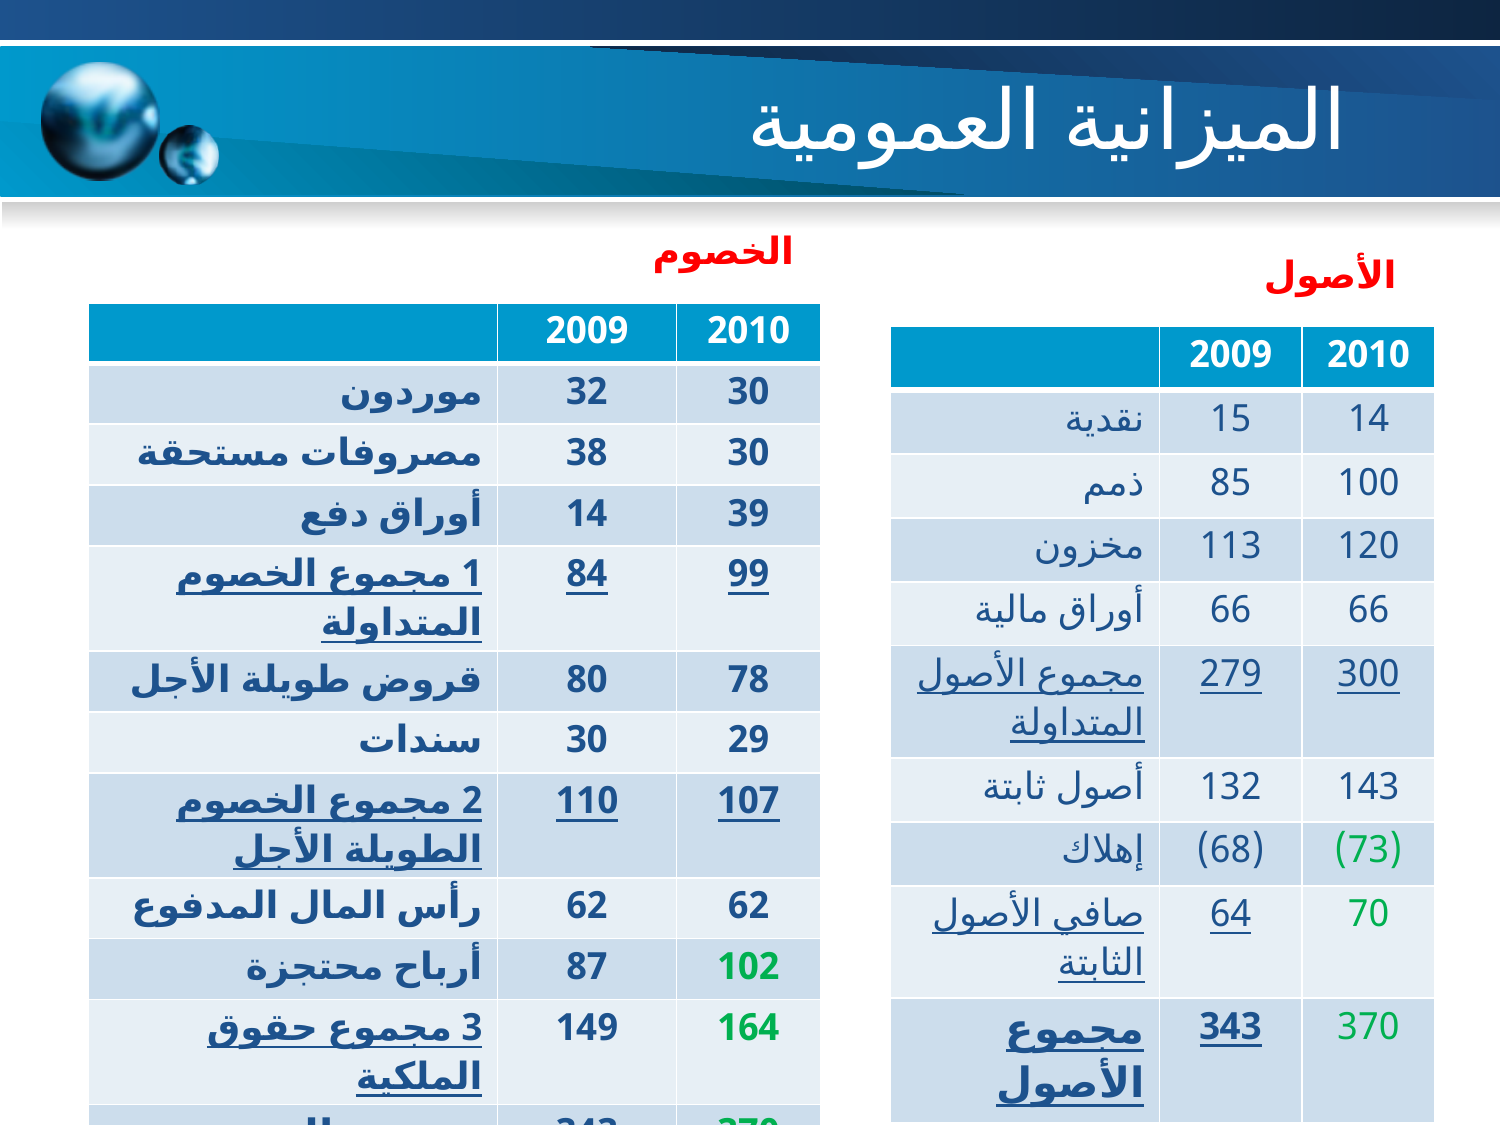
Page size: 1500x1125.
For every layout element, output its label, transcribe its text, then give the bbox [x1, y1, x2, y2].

table_cell موردون [89, 366, 497, 423]
picture [42, 63, 159, 180]
table_header 2009 [498, 304, 676, 361]
table_cell 15 [1160, 393, 1301, 453]
table_cell 279 [1160, 646, 1301, 757]
table_cell مجموع الأصول [891, 999, 1159, 1122]
table_cell 143 [1303, 759, 1434, 821]
title الميزانية العمومية [274, 44, 1363, 188]
table_cell 1 مجموع الخصوم المتداولة [89, 547, 497, 650]
table_cell 2 مجموع الخصوم الطويلة الأجل [89, 774, 497, 877]
table_cell 30 [677, 366, 820, 423]
table_cell مخزون [891, 519, 1159, 581]
table_cell أوراق دفع [89, 486, 497, 545]
table_cell 87 [498, 939, 676, 999]
table_cell 107 [677, 774, 820, 877]
table_cell إهلاك [891, 823, 1159, 885]
table_cell (68) [1160, 823, 1301, 885]
table_cell مصروفات مستحقة [89, 425, 497, 484]
table_header [891, 327, 1159, 387]
table_header 2010 [1303, 327, 1434, 387]
table_cell 32 [498, 366, 676, 423]
table_cell 62 [677, 879, 820, 938]
table_cell مجموع الخصوم وحقوق الملكية [89, 1105, 497, 1125]
table_cell أرباح محتجزة [89, 939, 497, 999]
table_cell 149 [498, 1000, 676, 1104]
table_cell 38 [498, 425, 676, 484]
table_header 2010 [677, 304, 820, 361]
table_cell 100 [1303, 455, 1434, 517]
table_cell 66 [1160, 583, 1301, 645]
table_cell 62 [498, 879, 676, 938]
table_cell 132 [1160, 759, 1301, 821]
table_cell 343 [1160, 999, 1301, 1122]
table_cell 84 [498, 547, 676, 650]
text_box الخصوم [572, 219, 809, 280]
table_cell 102 [677, 939, 820, 999]
table_cell 39 [677, 486, 820, 545]
table_cell رأس المال المدفوع [89, 879, 497, 938]
table_cell 14 [1303, 393, 1434, 453]
text_box الأصول [1175, 243, 1412, 304]
table_cell (73) [1303, 823, 1434, 885]
table_cell أوراق مالية [891, 583, 1159, 645]
table_cell 3 مجموع حقوق الملكية [89, 1000, 497, 1104]
table_cell نقدية [891, 393, 1159, 453]
table_cell 80 [498, 652, 676, 711]
table_cell سندات [89, 713, 497, 772]
table_cell 120 [1303, 519, 1434, 581]
table_cell ذمم [891, 455, 1159, 517]
table_cell 14 [498, 486, 676, 545]
table_cell 370 [677, 1105, 820, 1125]
table_cell 30 [498, 713, 676, 772]
table_cell أصول ثابتة [891, 759, 1159, 821]
table_cell 370 [1303, 999, 1434, 1122]
table_header 2009 [1160, 327, 1301, 387]
table_cell 85 [1160, 455, 1301, 517]
table_cell مجموع الأصول المتداولة [891, 646, 1159, 757]
table_cell 164 [677, 1000, 820, 1104]
table_cell 29 [677, 713, 820, 772]
table_cell 110 [498, 774, 676, 877]
table_cell 99 [677, 547, 820, 650]
table_cell 113 [1160, 519, 1301, 581]
table_cell 64 [1160, 887, 1301, 997]
table_cell صافي الأصول الثابتة [891, 887, 1159, 997]
table_cell 70 [1303, 887, 1434, 997]
table_cell 300 [1303, 646, 1434, 757]
table_cell 78 [677, 652, 820, 711]
table_cell 343 [498, 1105, 676, 1125]
table_cell 66 [1303, 583, 1434, 645]
picture [160, 126, 218, 184]
table_cell 30 [677, 425, 820, 484]
table_header [89, 304, 497, 361]
table_cell قروض طويلة الأجل [89, 652, 497, 711]
